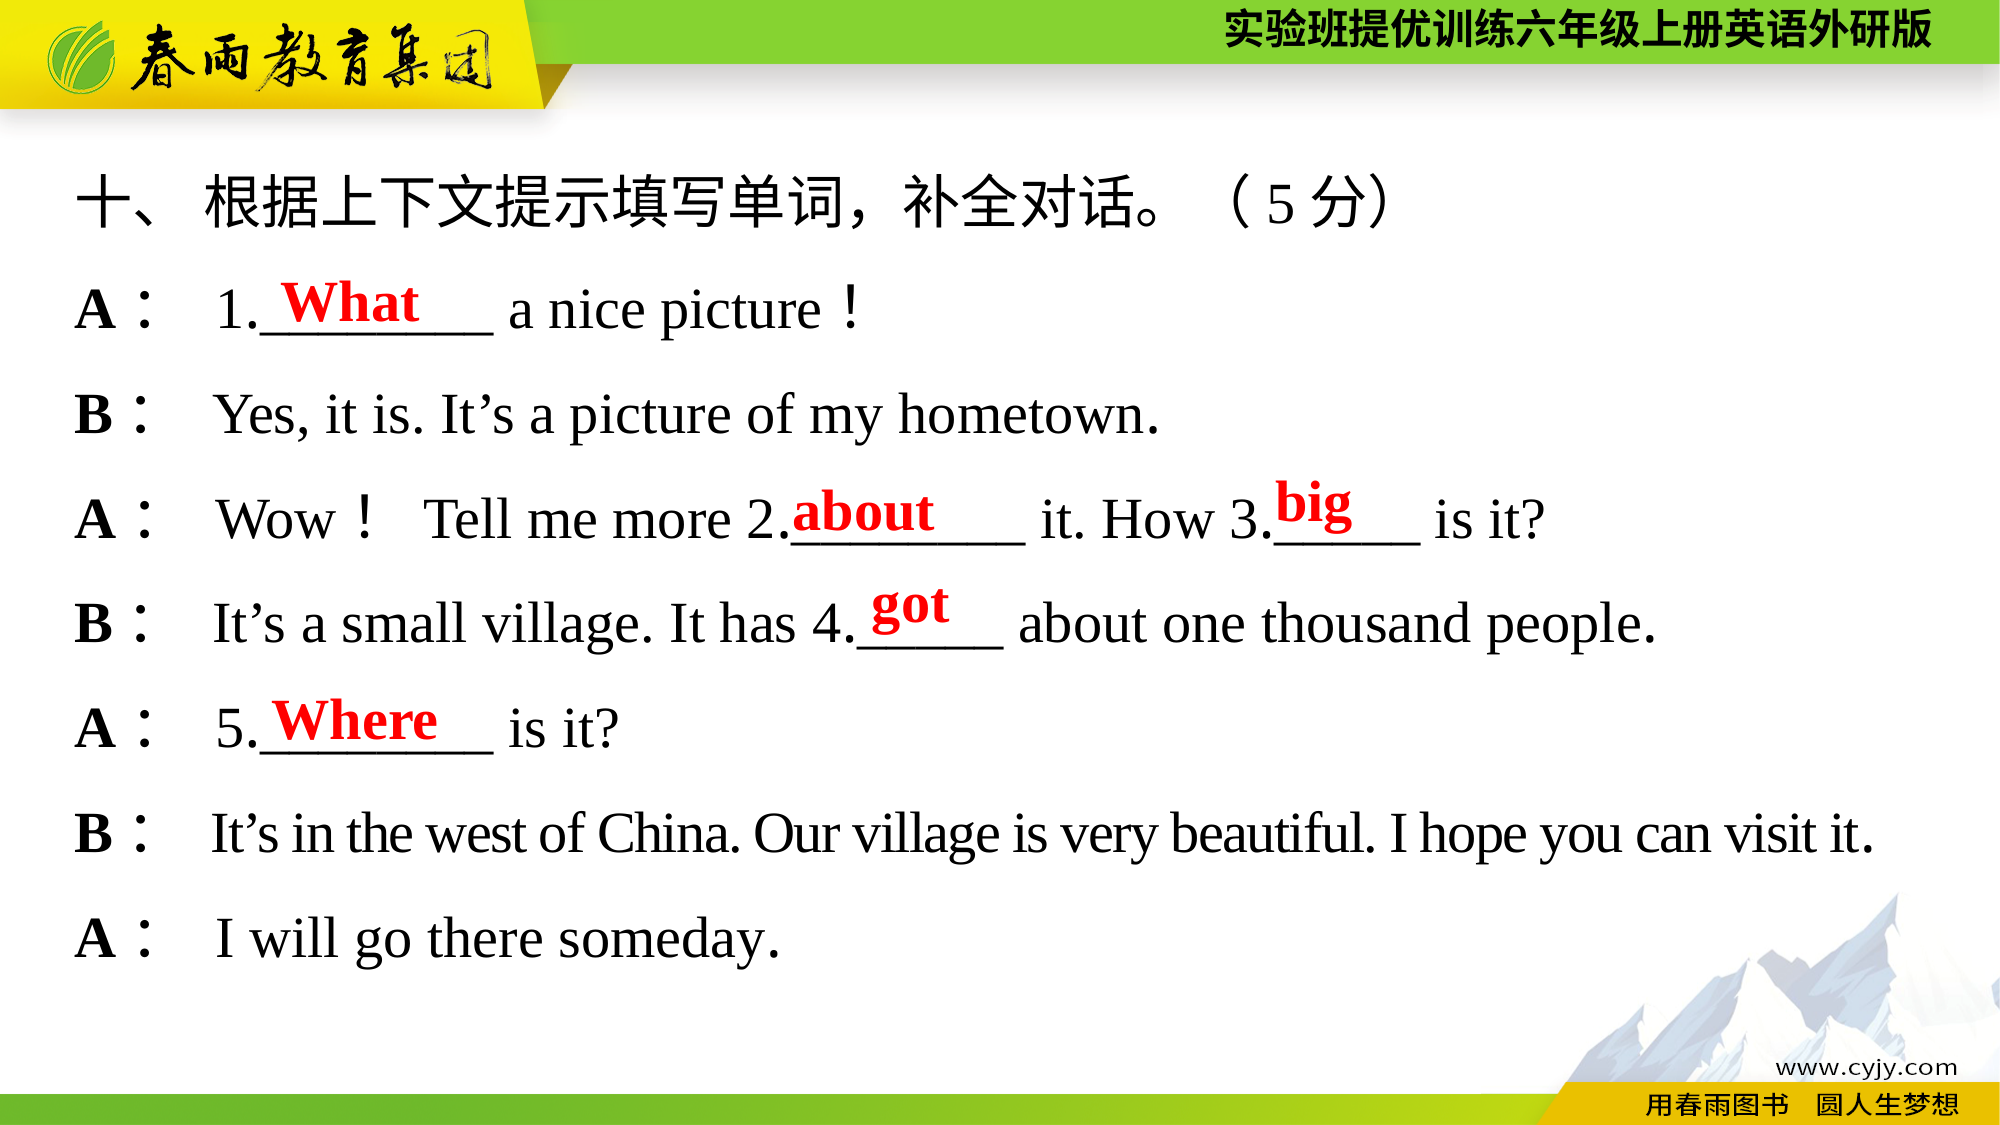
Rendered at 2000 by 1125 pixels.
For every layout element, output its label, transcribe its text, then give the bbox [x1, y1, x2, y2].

text_box big [1260, 455, 1369, 540]
picture [0, 0, 2000, 1125]
text_box got [857, 557, 965, 642]
text_box about [777, 464, 951, 550]
text_box Where [256, 673, 454, 759]
list 十、 根据上下文提示填写单词，补全对话。（5分） A： 1.________ a nice picture！ B： Yes, it is. It’s a picture of my hometown. A： Wow！Tell me more 2.________ it. How 3._____ is it? B： It’s a small village. It has 4._____ about one thousand people. A： 5.________ is it? B： It’s in the west of China. Our village is very beautiful. I hope you can visit it. A： I will go there someday. [59, 122, 1944, 986]
text_box What [265, 255, 436, 341]
